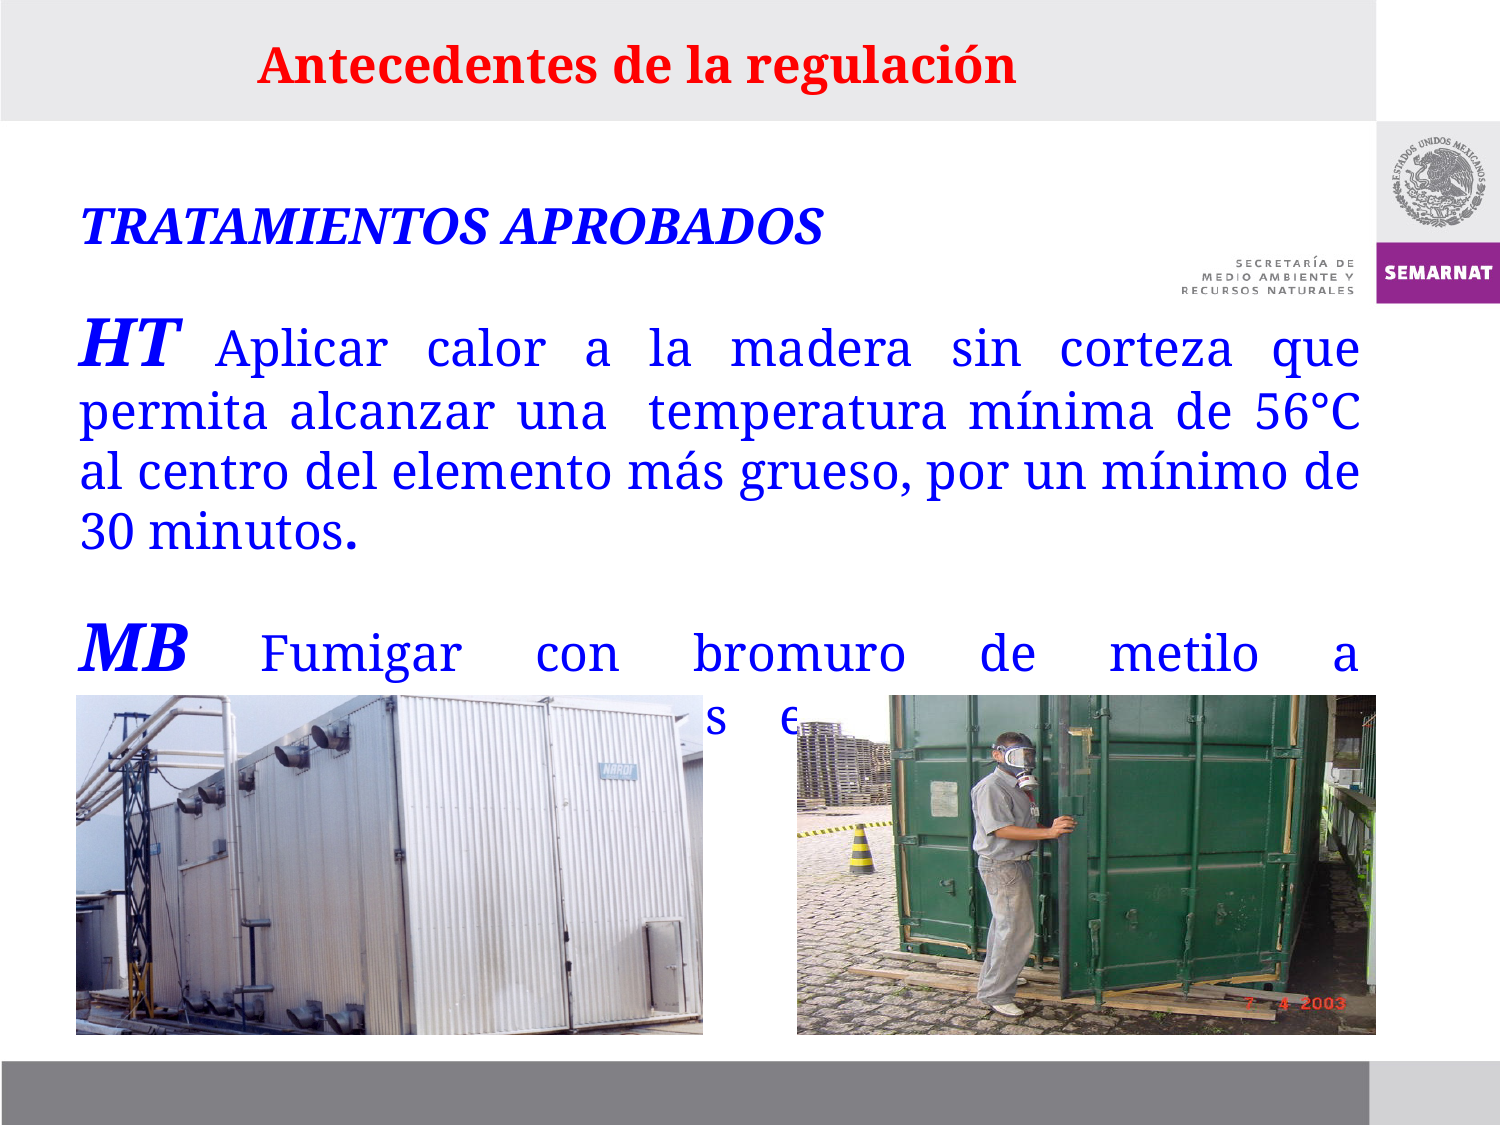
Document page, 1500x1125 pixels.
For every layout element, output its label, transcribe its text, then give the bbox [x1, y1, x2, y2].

text_box Antecedentes de la regulación [29, 25, 1246, 101]
picture [0, 0, 1500, 1125]
text_box TRATAMIENTOS APROBADOS HT Aplicar calor a la madera sin corteza que permita alcanzar una temperatura mínima de 56°C al centro del elemento más grueso, por un mínimo de 30 minutos. MB Fumigar con bromuro de metilo a concentraciones mínimas establecidas, con una exposición de 16 horas. [64, 187, 1376, 813]
